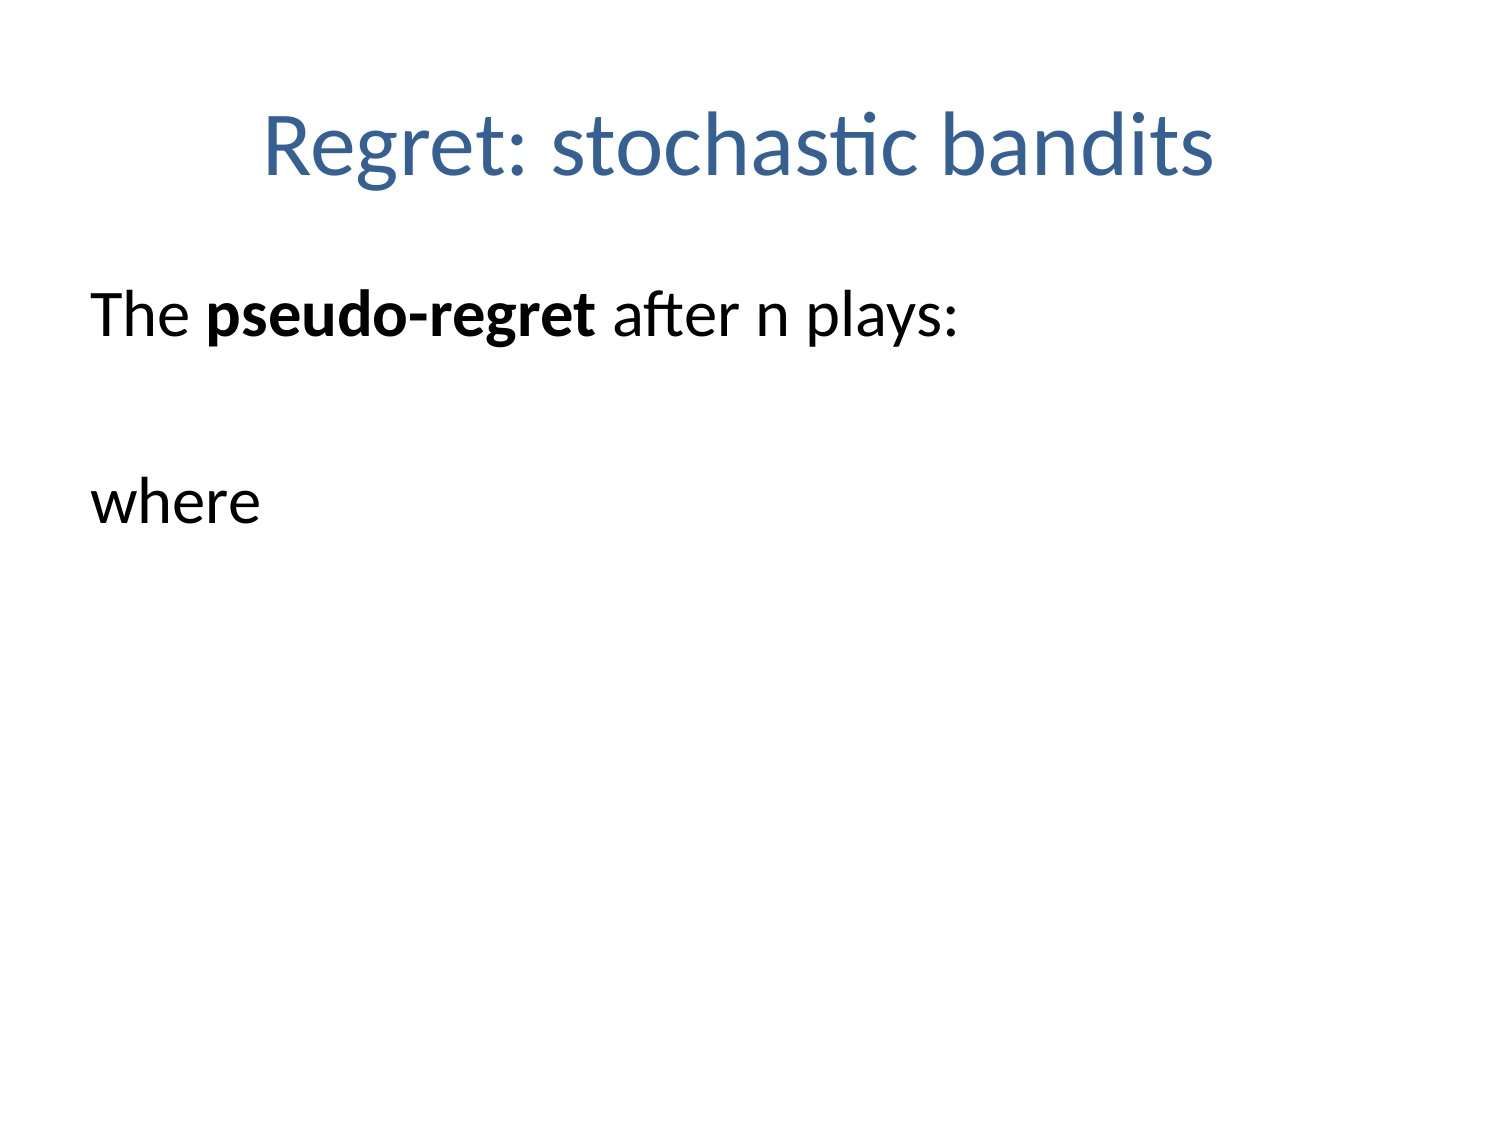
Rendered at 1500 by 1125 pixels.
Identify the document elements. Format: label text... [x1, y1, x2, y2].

title Regret: stochastic bandits [75, 45, 1425, 233]
